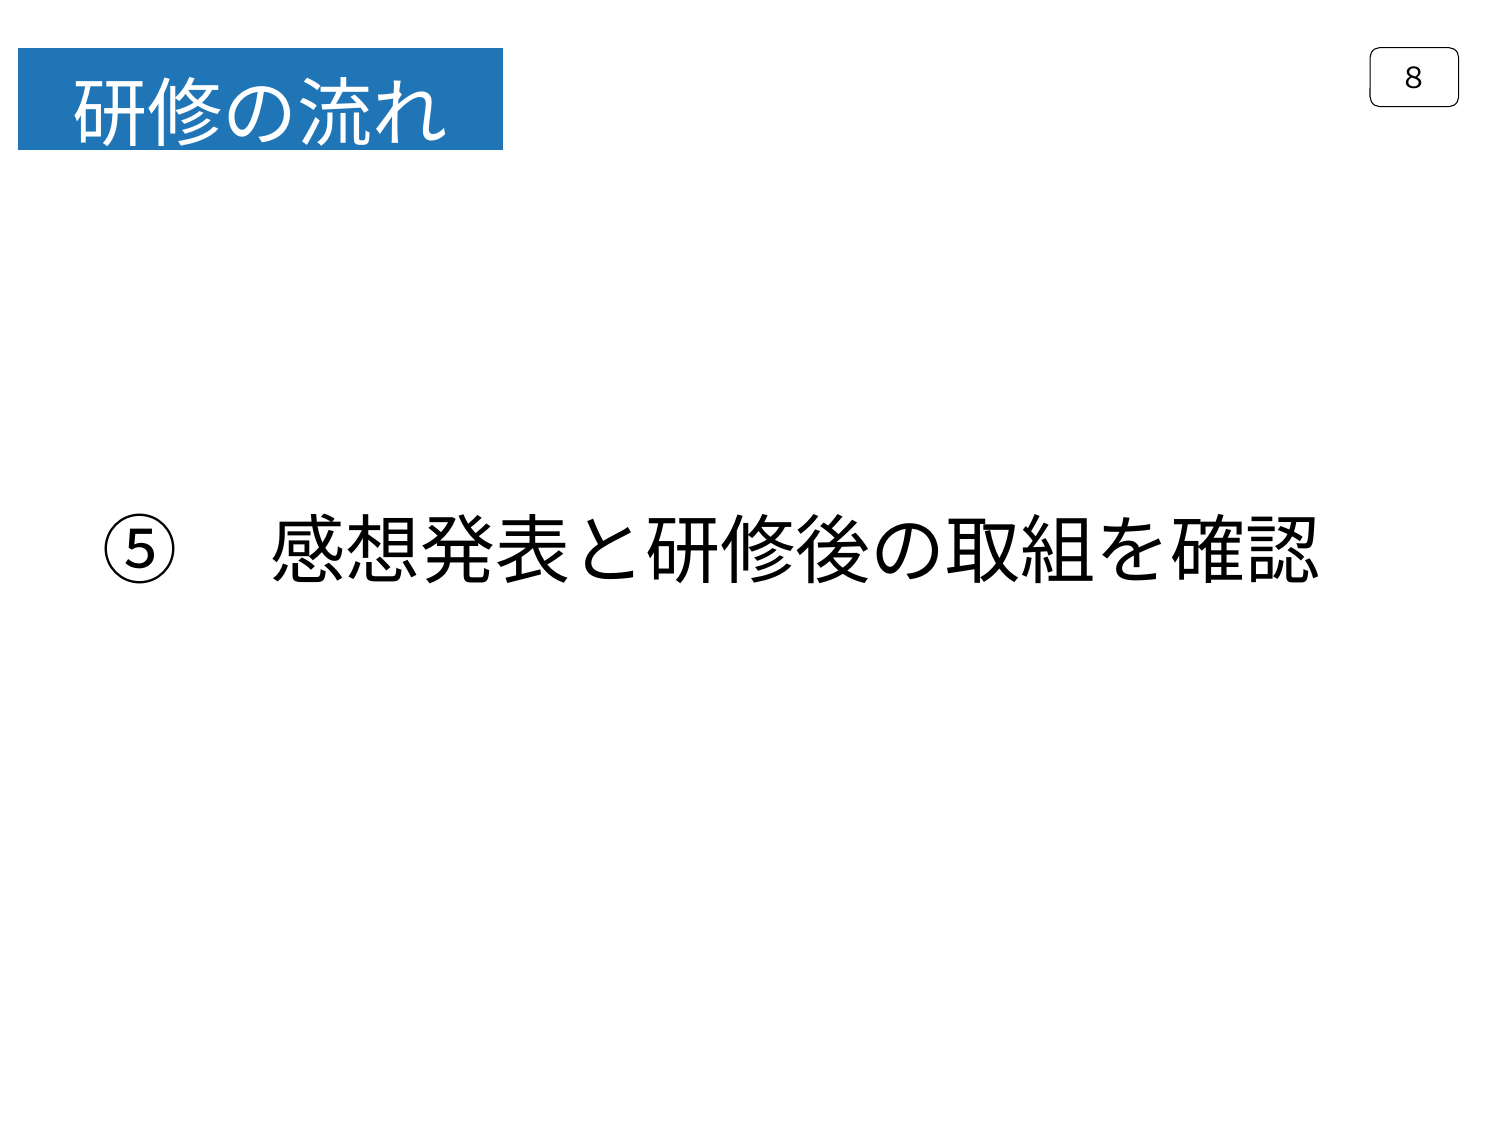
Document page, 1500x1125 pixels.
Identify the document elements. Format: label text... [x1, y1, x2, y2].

text_box ⑤ 感想発表と研修後の取組を確認 [88, 495, 1336, 600]
text_box ８ [1368, 46, 1460, 108]
text_box 研修の流れ [18, 48, 503, 150]
